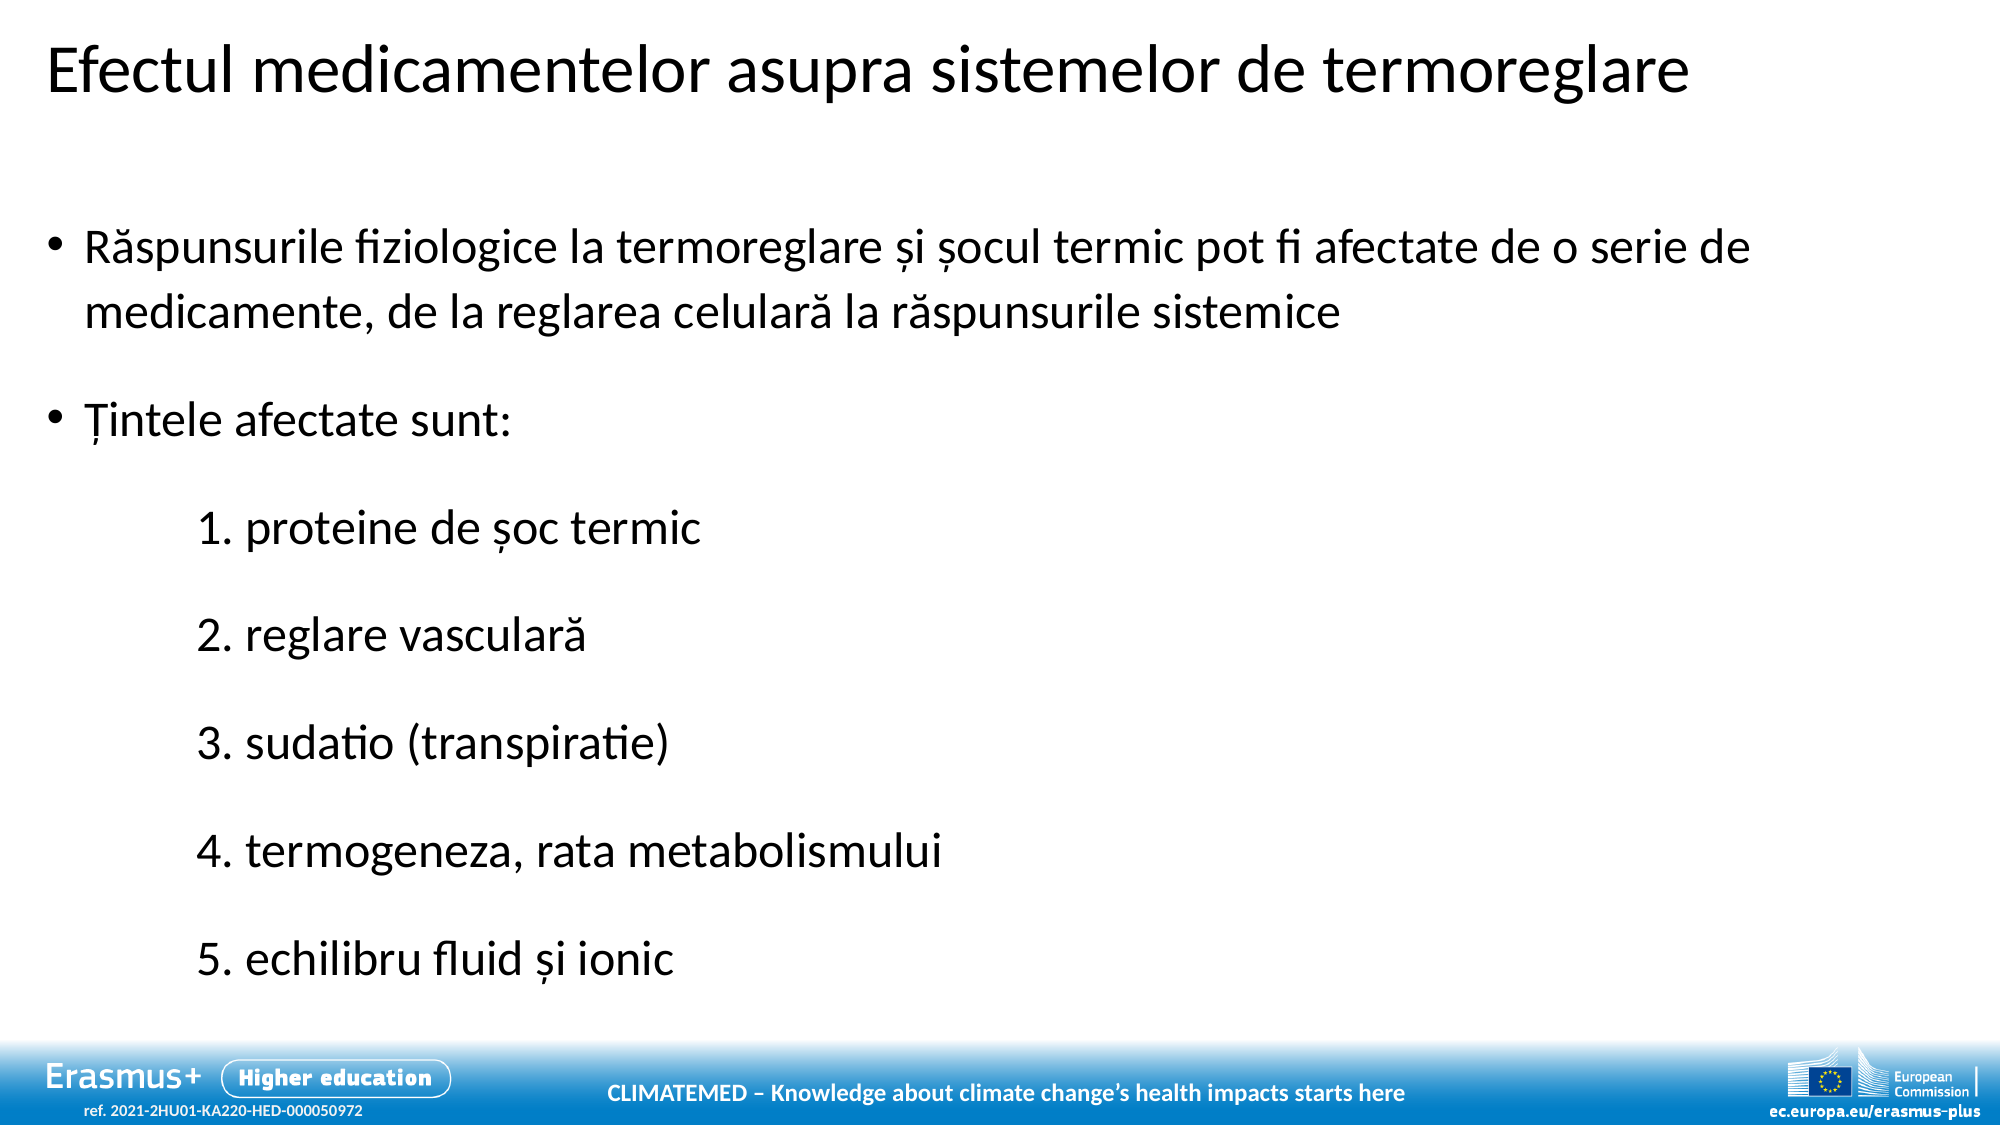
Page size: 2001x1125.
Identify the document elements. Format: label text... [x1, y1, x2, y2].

picture [0, 899, 2000, 1125]
title Efectul medicamentelor asupra sistemelor de termoreglare [31, 25, 1984, 116]
list Răspunsurile fiziologice la termoreglare și șocul termic pot fi afectate de o serie de medicamente, de la reglarea celulară la răspunsurile sistemice Țintele afectate sunt: 1. proteine ​​de șoc termic 2. reglare vasculară 3. sudatio (transpiratie) 4. termogeneza, rata metabolismului 5. echilibru fluid și ionic [31, 199, 1984, 1035]
